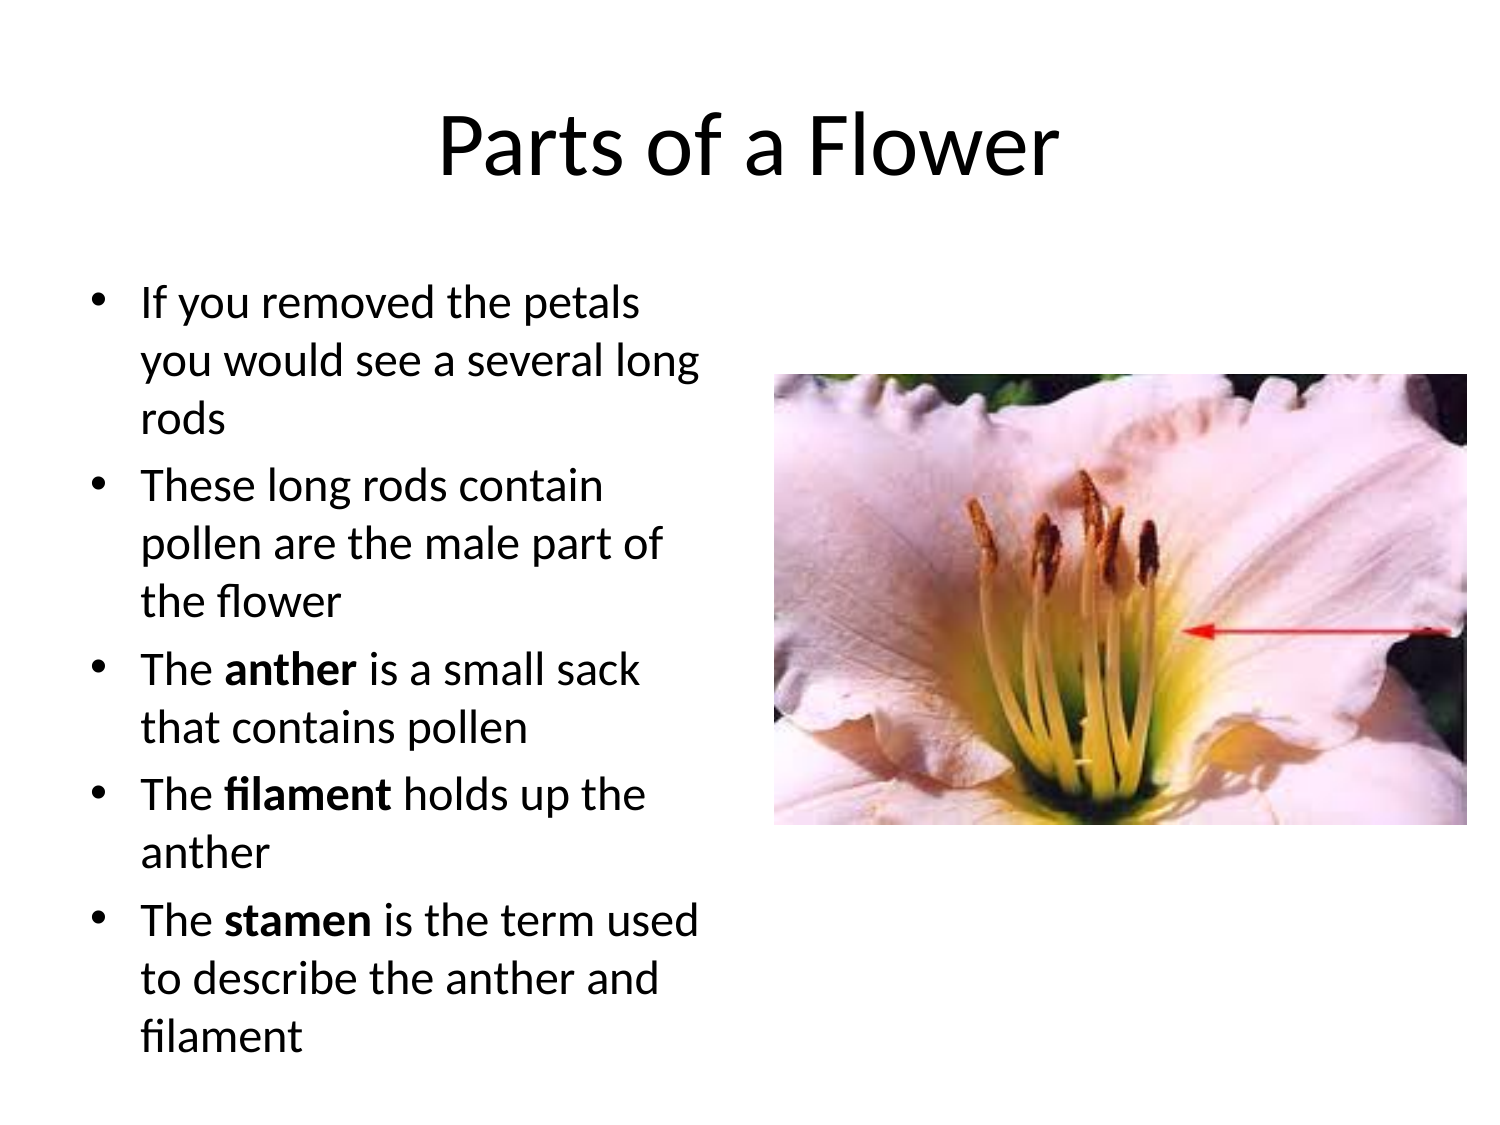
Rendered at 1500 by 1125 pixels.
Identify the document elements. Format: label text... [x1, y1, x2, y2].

title Parts of a Flower [75, 45, 1425, 233]
picture [774, 374, 1467, 826]
list If you removed the petals you would see a several long rods These long rods contain pollen are the male part of the flower The anther is a small sack that contains pollen The filament holds up the anther The stamen is the term used to describe the anther and filament [75, 262, 738, 1075]
